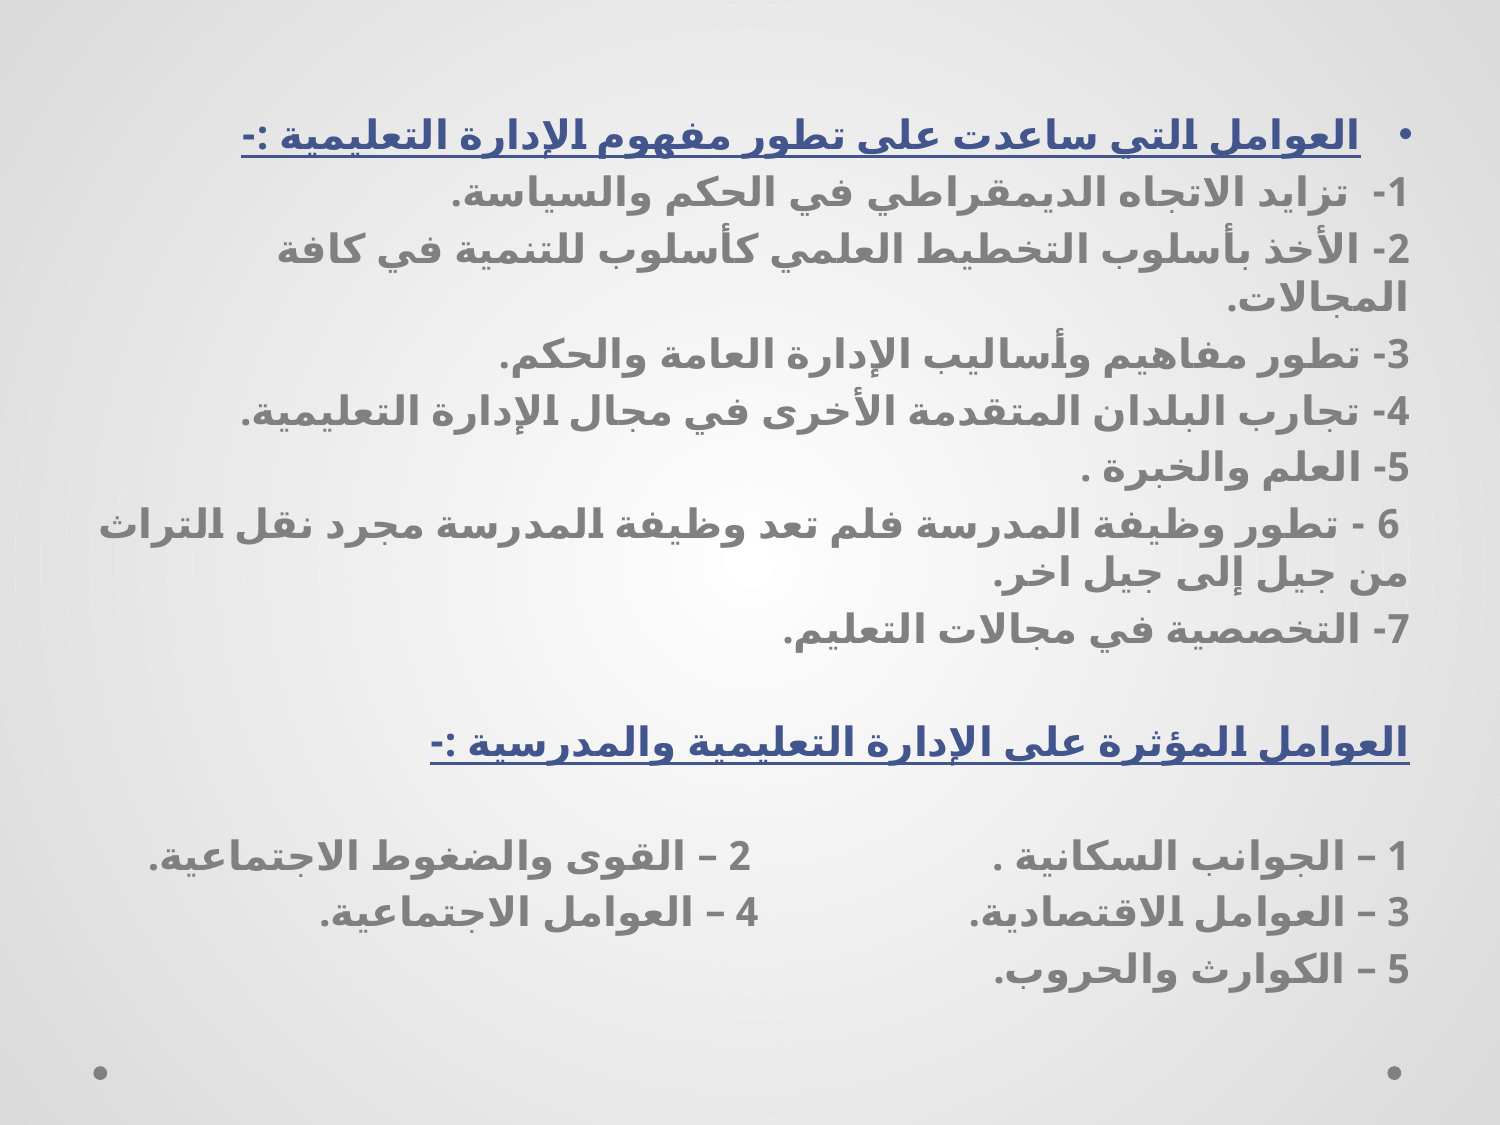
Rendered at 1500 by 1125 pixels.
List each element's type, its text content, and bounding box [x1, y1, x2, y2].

list العوامل التي ساعدت على تطور مفهوم الإدارة التعليمية :- 1- تزايد الاتجاه الديمقراطي في الحكم والسياسة. 2- الأخذ بأسلوب التخطيط العلمي كأسلوب للتنمية في كافة المجالات. 3- تطور مفاهيم وأساليب الإدارة العامة والحكم. 4- تجارب البلدان المتقدمة الأخرى في مجال الإدارة التعليمية. 5- العلم والخبرة . 6 - تطور وظيفة المدرسة فلم تعد وظيفة المدرسة مجرد نقل التراث من جيل إلى جيل اخر. 7- التخصصية في مجالات التعليم. العوامل المؤثرة على الإدارة التعليمية والمدرسية :- 1 – الجوانب السكانية . 2 – القوى والضغوط الاجتماعية. 3 – العوامل الاقتصادية. 4 – العوامل الاجتماعية. 5 – الكوارث والحروب. [75, 101, 1425, 1005]
